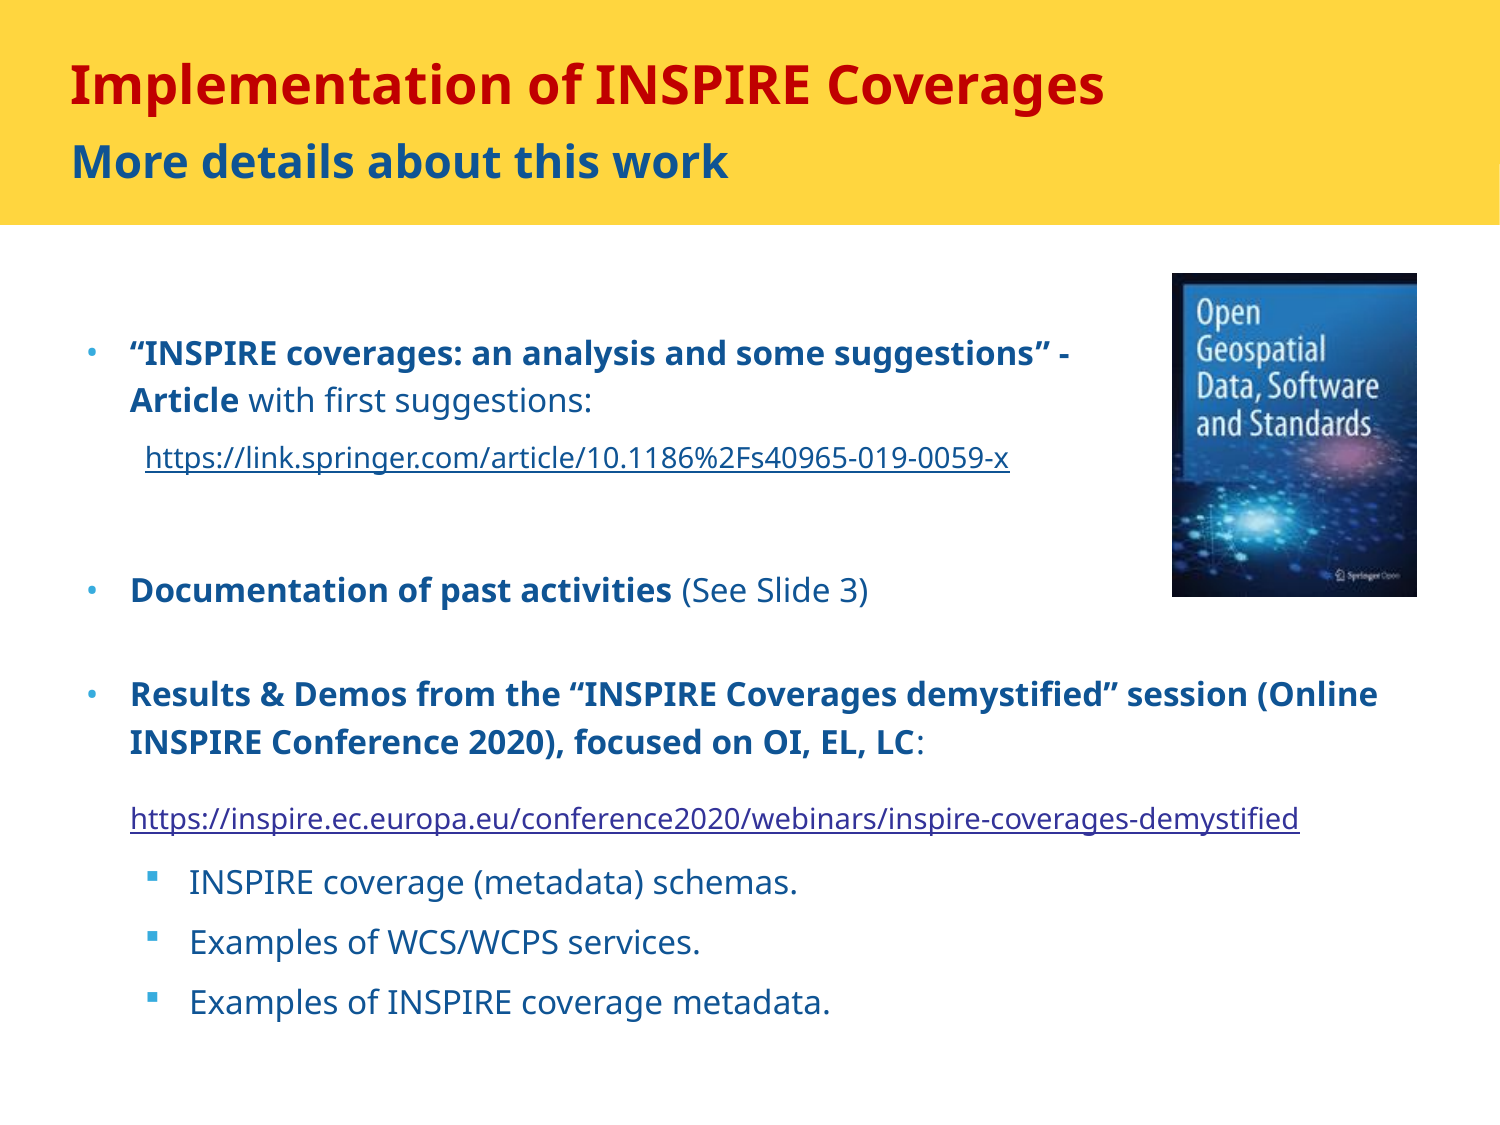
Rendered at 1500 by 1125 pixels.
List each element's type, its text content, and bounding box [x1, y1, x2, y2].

picture [1172, 272, 1417, 597]
text_box Documentation of past activities (See Slide 3) Results & Demos from the “INSPIRE Coverages demystified” session (Online INSPIRE Conference 2020), focused on OI, EL, LC: https://inspire.ec.europa.eu/conference2020/webinars/inspire-coverages-demystified INSPIRE coverage (metadata) schemas. Examples of WCS/WCPS services. Examples of INSPIRE coverage metadata. [70, 553, 1417, 1043]
title Implementation of INSPIRE Coverages More details about this work [70, 50, 1430, 190]
list “INSPIRE coverages: an analysis and some suggestions” - Article with first suggestions: https://link.springer.com/article/10.1186%2Fs40965-019-0059-x [70, 316, 1136, 553]
